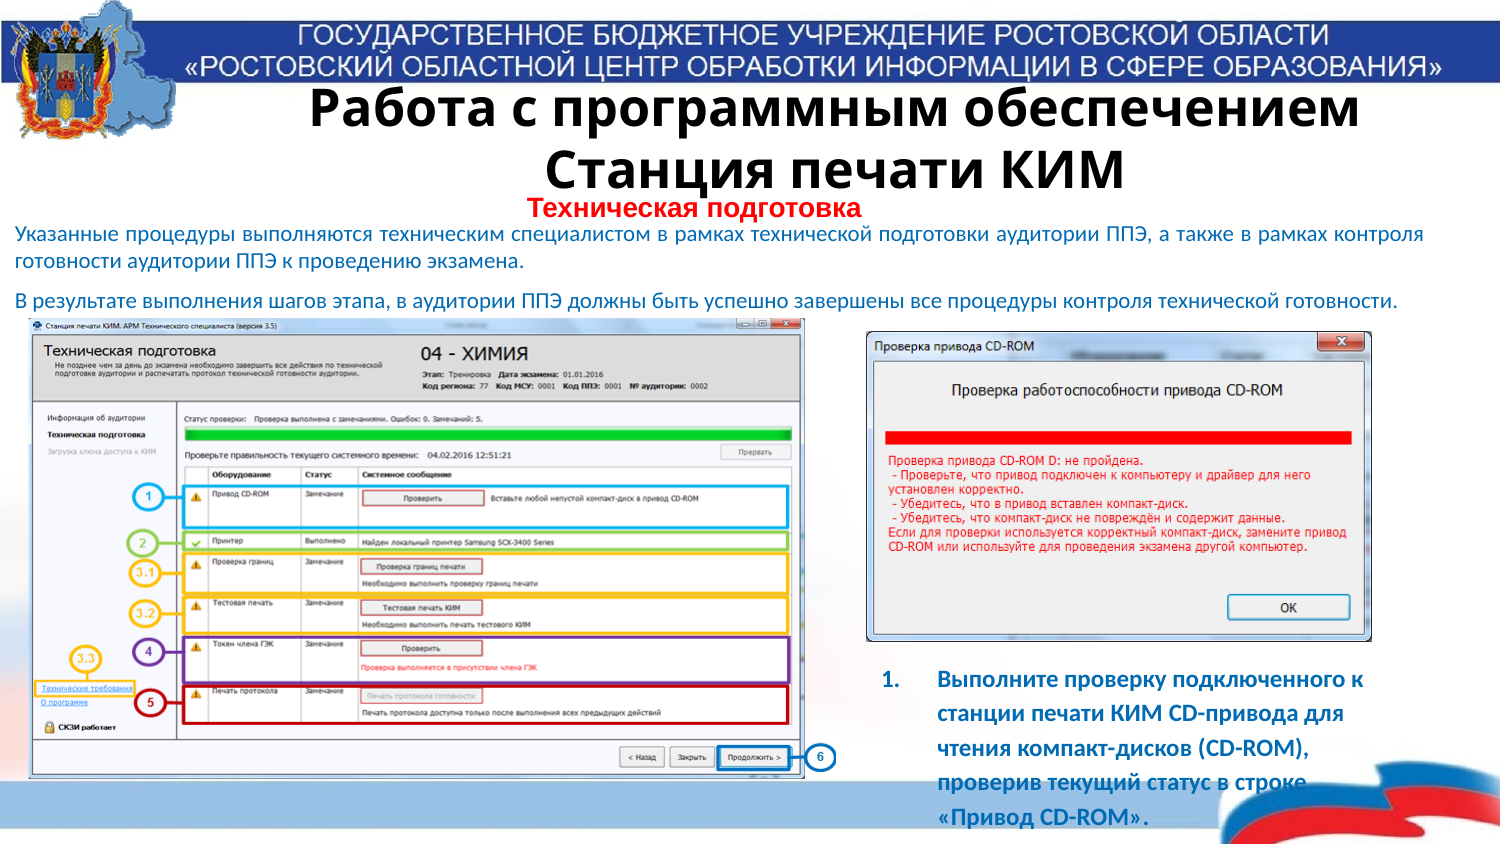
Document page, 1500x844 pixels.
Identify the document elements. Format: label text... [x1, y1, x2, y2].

text_box Работа с программным обеспечением Станция печати КИМ [171, 82, 1500, 192]
text_box [227, 208, 1321, 254]
text_box Выполните проверку подключенного к станции печати КИМ CD-привода для чтения компакт-дисков (CD-ROM), проверив текущий статус в строке «Привод CD-ROM». [866, 650, 1412, 838]
picture [0, 0, 1500, 210]
title Техническая подготовка [515, 187, 999, 229]
picture [0, 192, 1500, 844]
text_box Указанные процедуры выполняются техническим специалистом в рамках технической подготовки аудитории ППЭ, а также в рамках контроля готовности аудитории ППЭ к проведению экзамена. В результате выполнения шагов этапа, в аудитории ППЭ должны быть успешно завершены все процедуры контроля технической готовности. [0, 210, 1442, 321]
